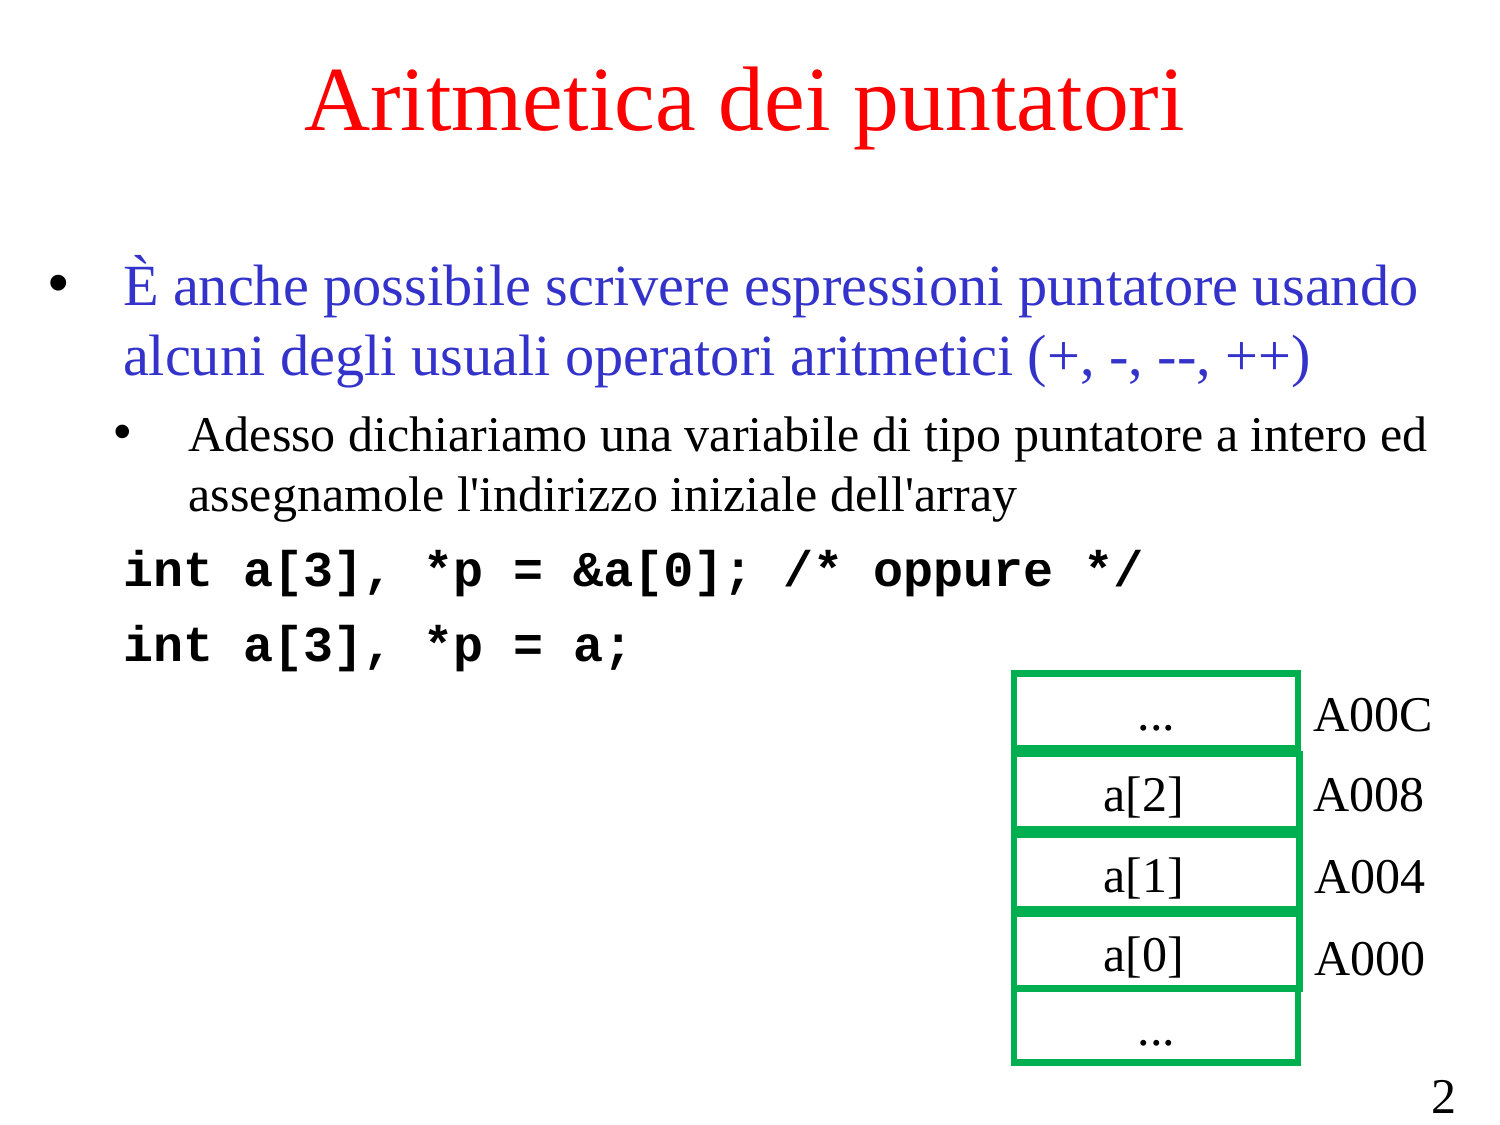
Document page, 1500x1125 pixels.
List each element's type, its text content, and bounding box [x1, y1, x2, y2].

text_box A008 [1298, 754, 1446, 830]
title Aritmetica dei puntatori [107, 0, 1383, 188]
text_box ... [1014, 673, 1299, 749]
text_box A00C [1298, 673, 1459, 746]
text_box a[1] [1013, 834, 1300, 910]
text_box ... [1014, 987, 1299, 1063]
text_box A000 [1299, 918, 1446, 990]
text_box IN+12 IN+8 IN+4 IN [931, 502, 1093, 758]
list È anche possibile scrivere espressioni puntatore usando alcuni degli usuali operatori aritmetici (+, -, --, ++) Adesso dichiariamo una variabile di tipo puntatore a intero ed assegnamole l'indirizzo iniziale dell'array int a[3], *p = &a[0]; /* oppure */ int a[3], *p = a; [33, 239, 1446, 978]
text_box a[2] [1013, 754, 1298, 829]
text_box A004 [1299, 836, 1446, 909]
slide_number 20 [1416, 1056, 1486, 1123]
text_box a[0] [1013, 913, 1300, 989]
